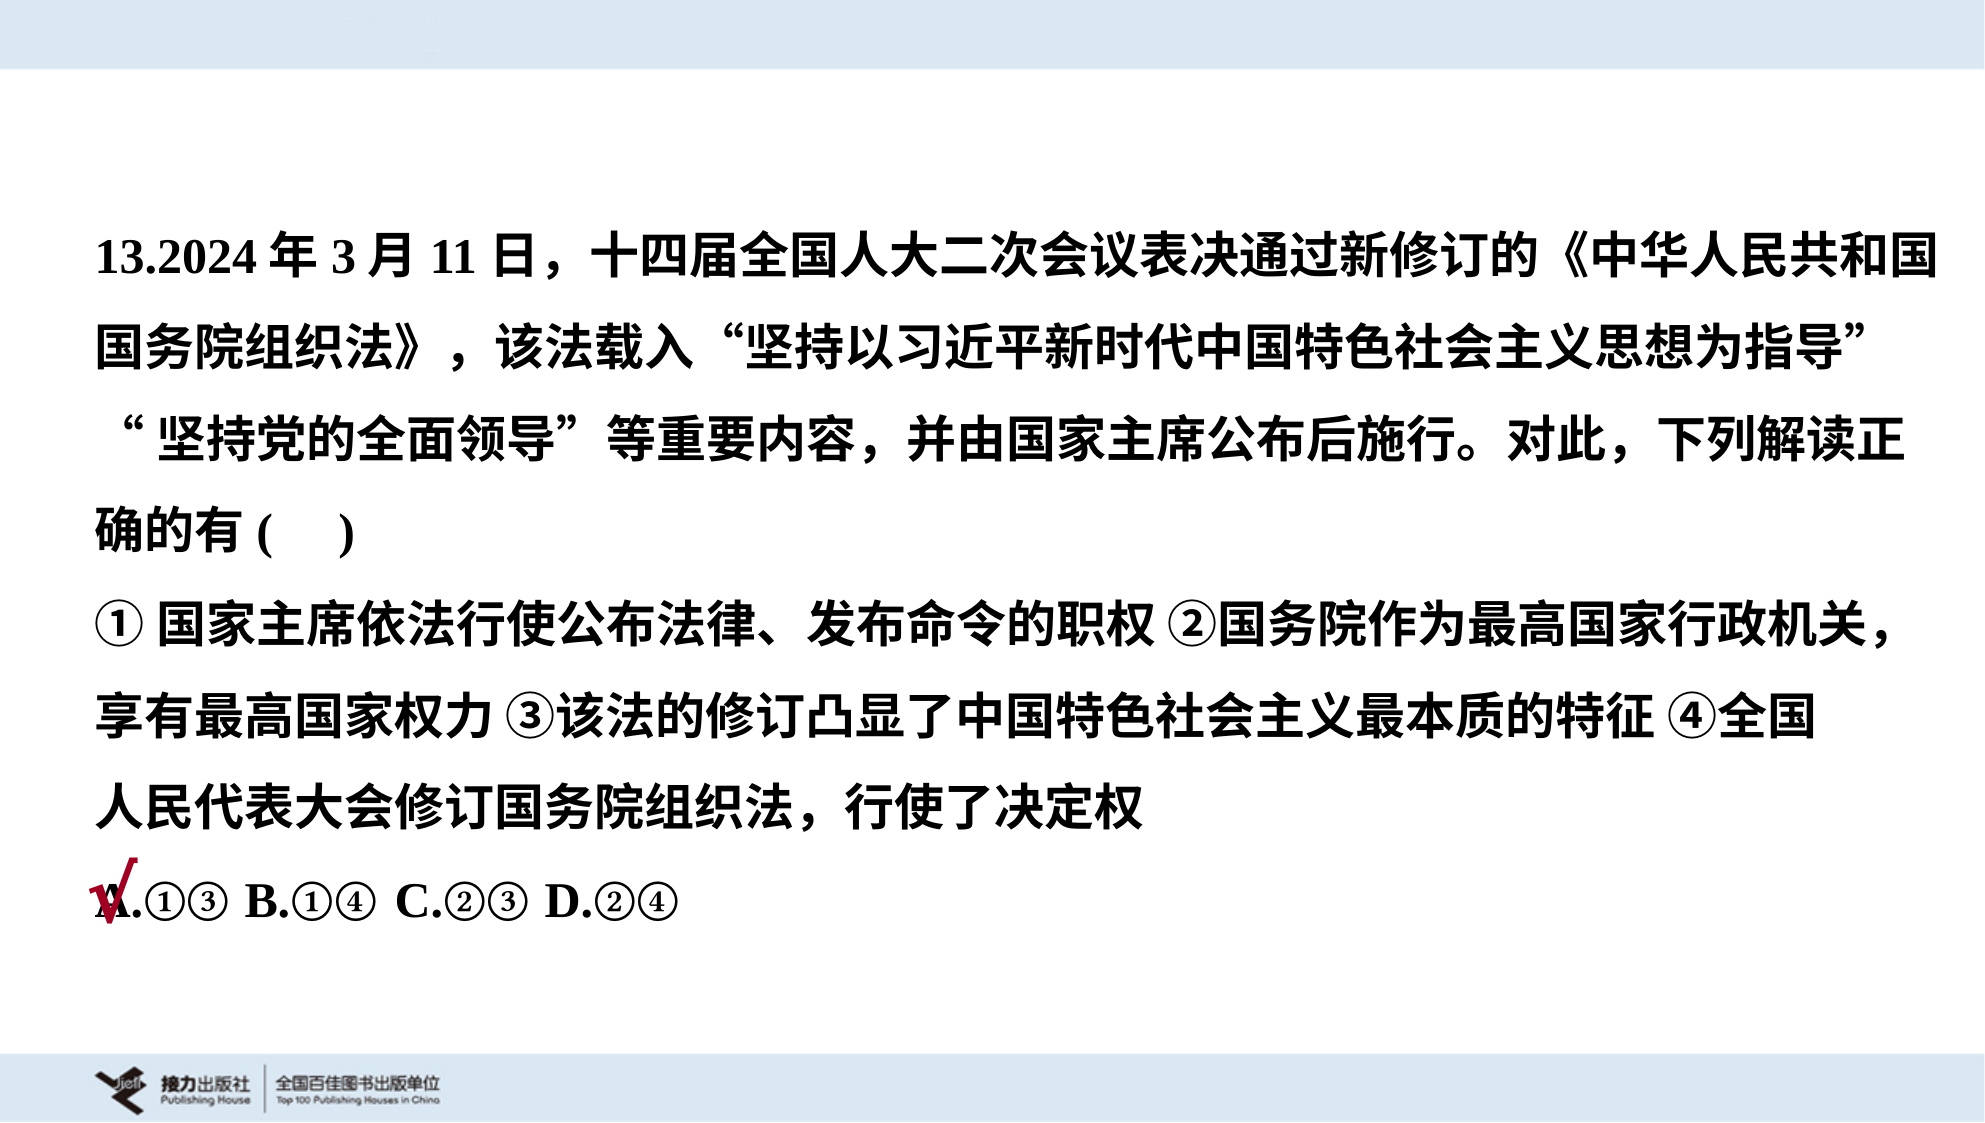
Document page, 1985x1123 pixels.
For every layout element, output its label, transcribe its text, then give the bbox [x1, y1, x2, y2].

picture [0, 0, 1985, 1122]
text_box 13.2024年3月11日，十四届全国人大二次会议表决通过新修订的《中华人民共和国 国务院组织法》，该法载入“坚持以习近平新时代中国特色社会主义思想为指导” “坚持党的全面领导”等重要内容，并由国家主席公布后施行。对此，下列解读正 确的有( ) [94, 192, 1892, 559]
text_box ①国家主席依法行使公布法律、发布命令的职权 ②国务院作为最高国家行政机关， 享有最高国家权力 ③该法的修订凸显了中国特色社会主义最本质的特征 ④全国 人民代表大会修订国务院组织法，行使了决定权 [94, 560, 1892, 836]
text_box √ [86, 845, 139, 938]
text_box A.①③ B.①④ C.②③ D.②④ [94, 839, 1892, 928]
